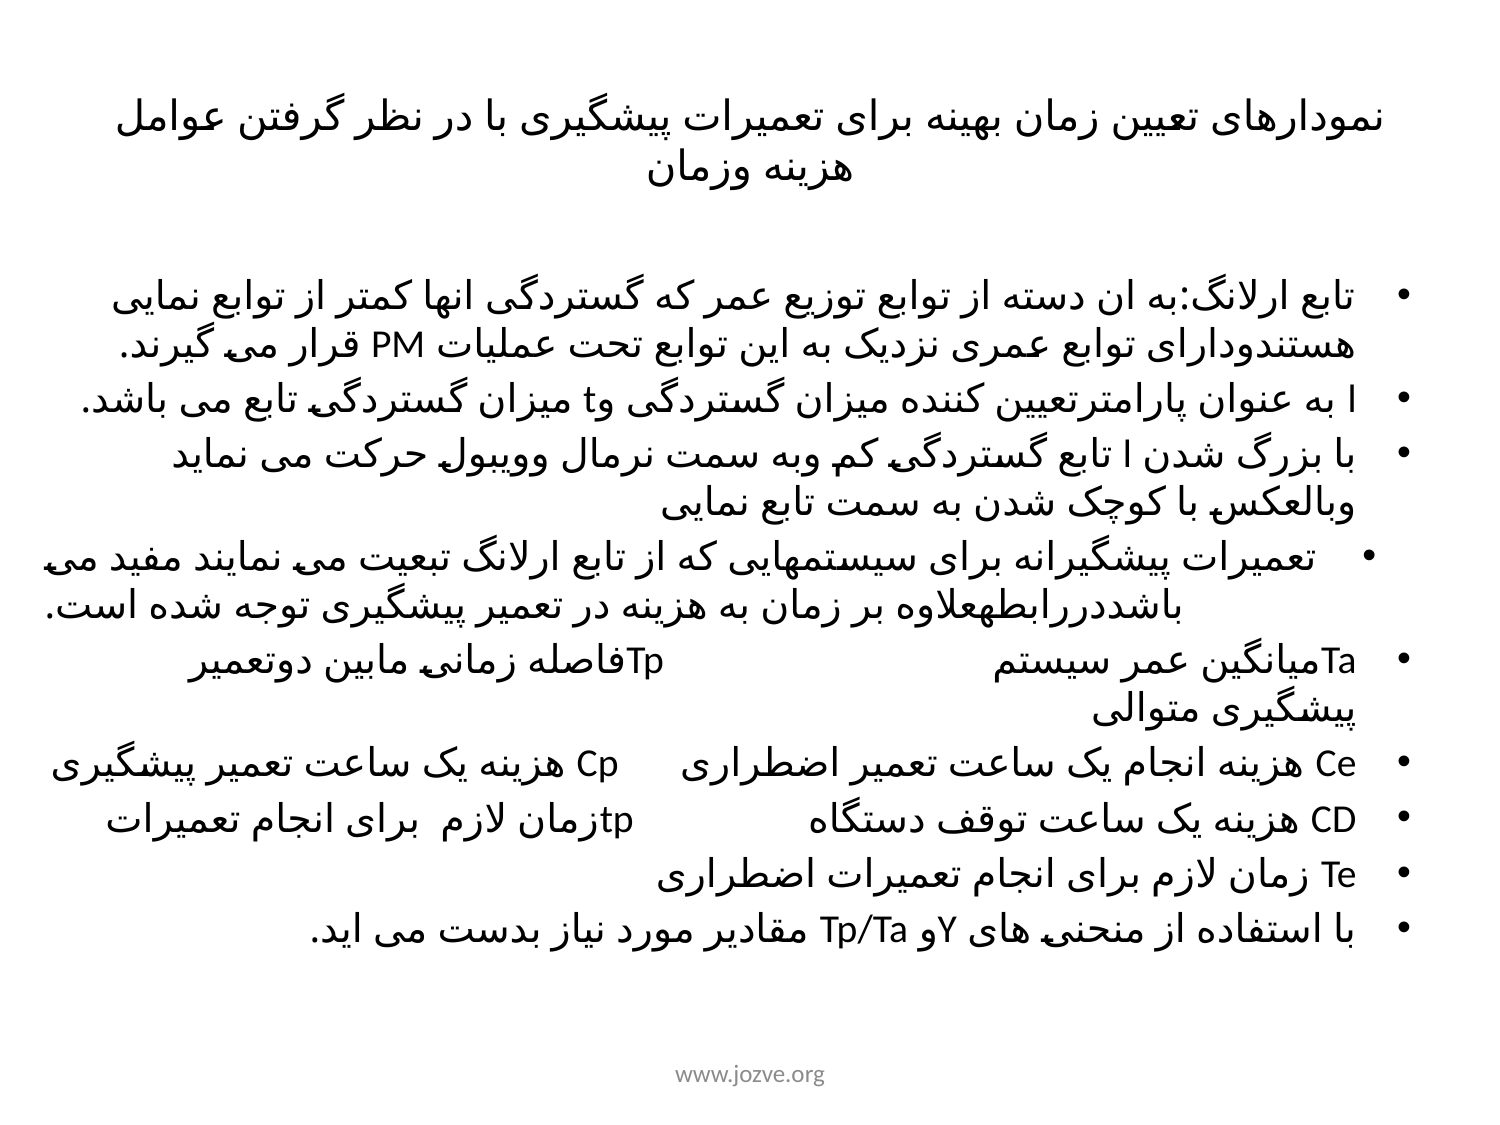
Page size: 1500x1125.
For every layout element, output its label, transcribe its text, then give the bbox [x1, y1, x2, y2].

footer www.jozve.org [512, 1042, 988, 1103]
title نمودارهای تعیین زمان بهینه برای تعمیرات پیشگیری با در نظر گرفتن عوامل هزینه وزمان [75, 45, 1425, 233]
